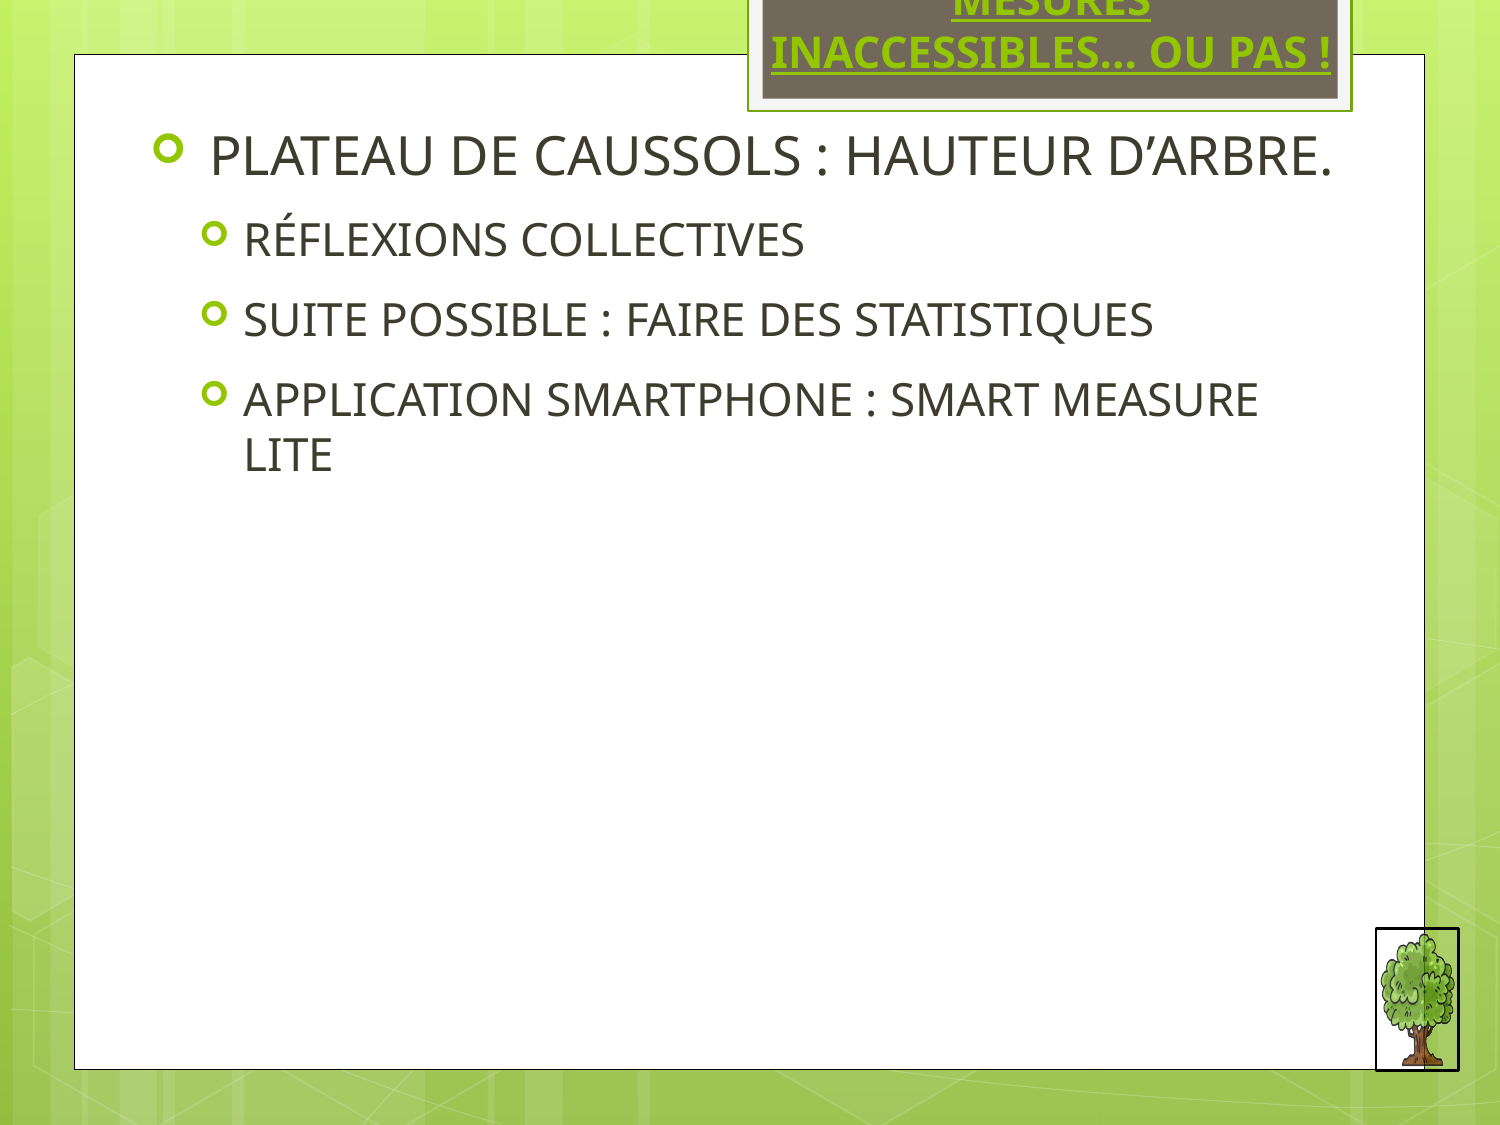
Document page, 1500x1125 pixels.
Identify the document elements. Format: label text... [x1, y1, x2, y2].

list plateau de Caussols : hauteur d’arbre. Réflexions collectives Suite possible : faire des statistiques Application Smartphone : Smart Measure Lite [123, 113, 1365, 681]
title Mesures inaccessibles… ou pas ! [750, 0, 1353, 85]
text_box [1375, 927, 1460, 1072]
